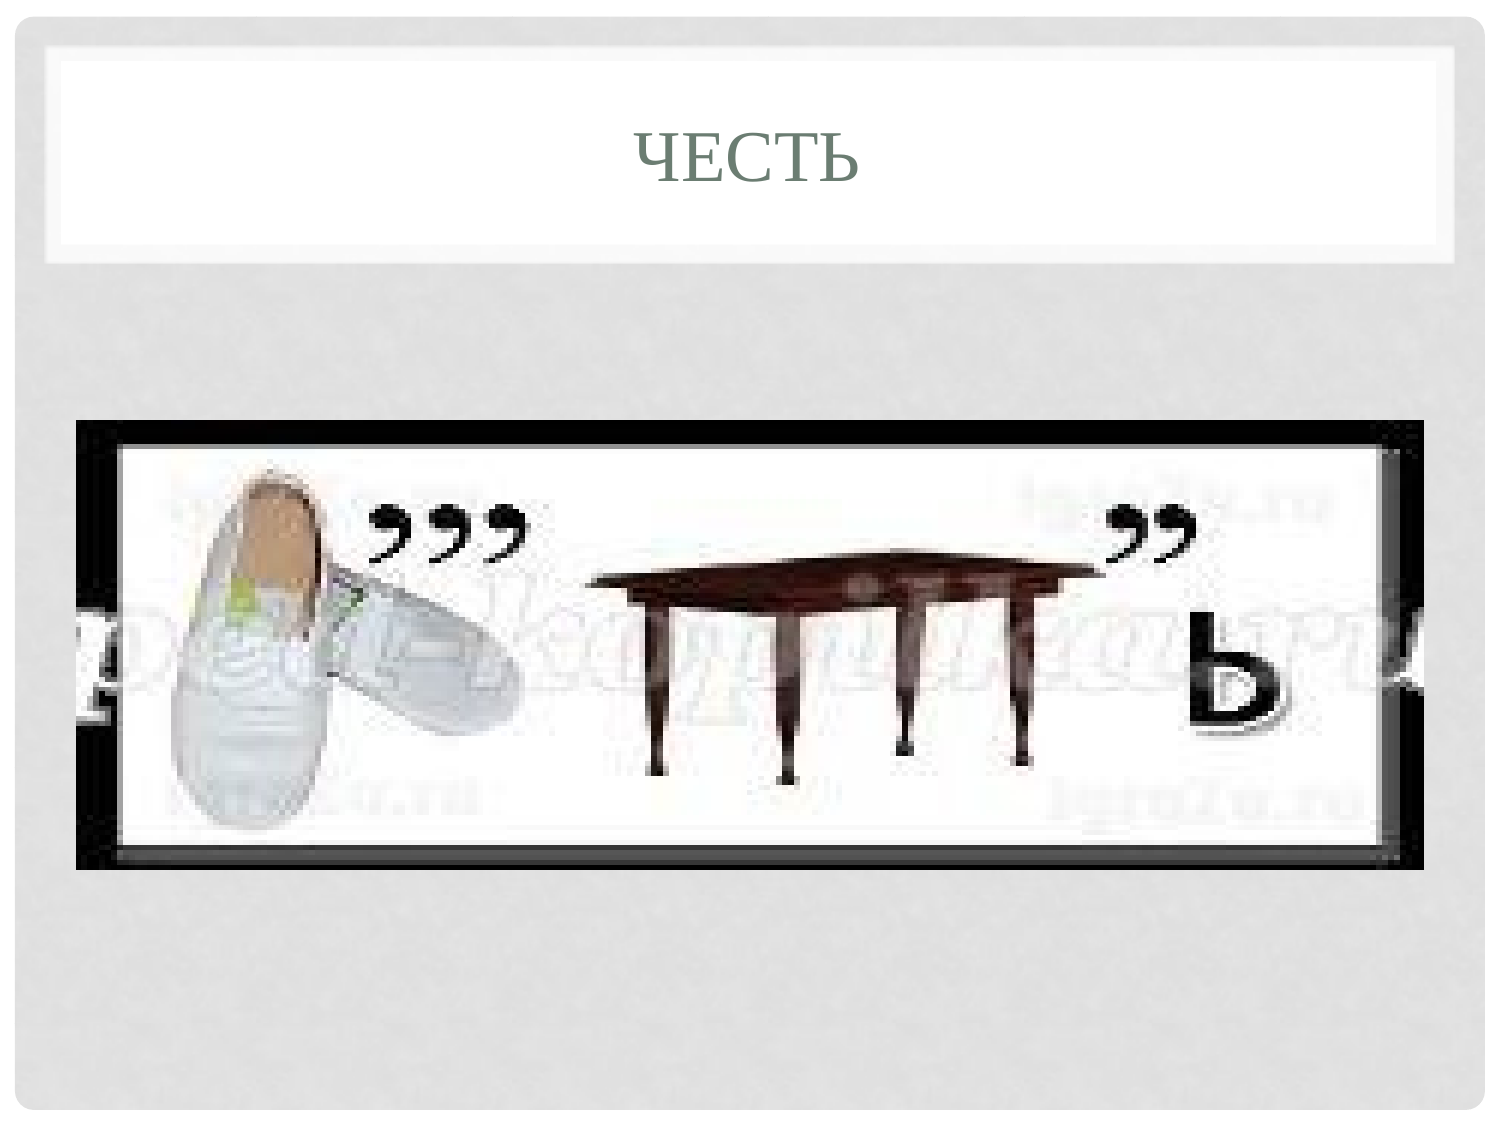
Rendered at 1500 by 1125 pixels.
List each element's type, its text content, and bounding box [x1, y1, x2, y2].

picture [76, 419, 1424, 870]
title Честь [69, 66, 1425, 238]
